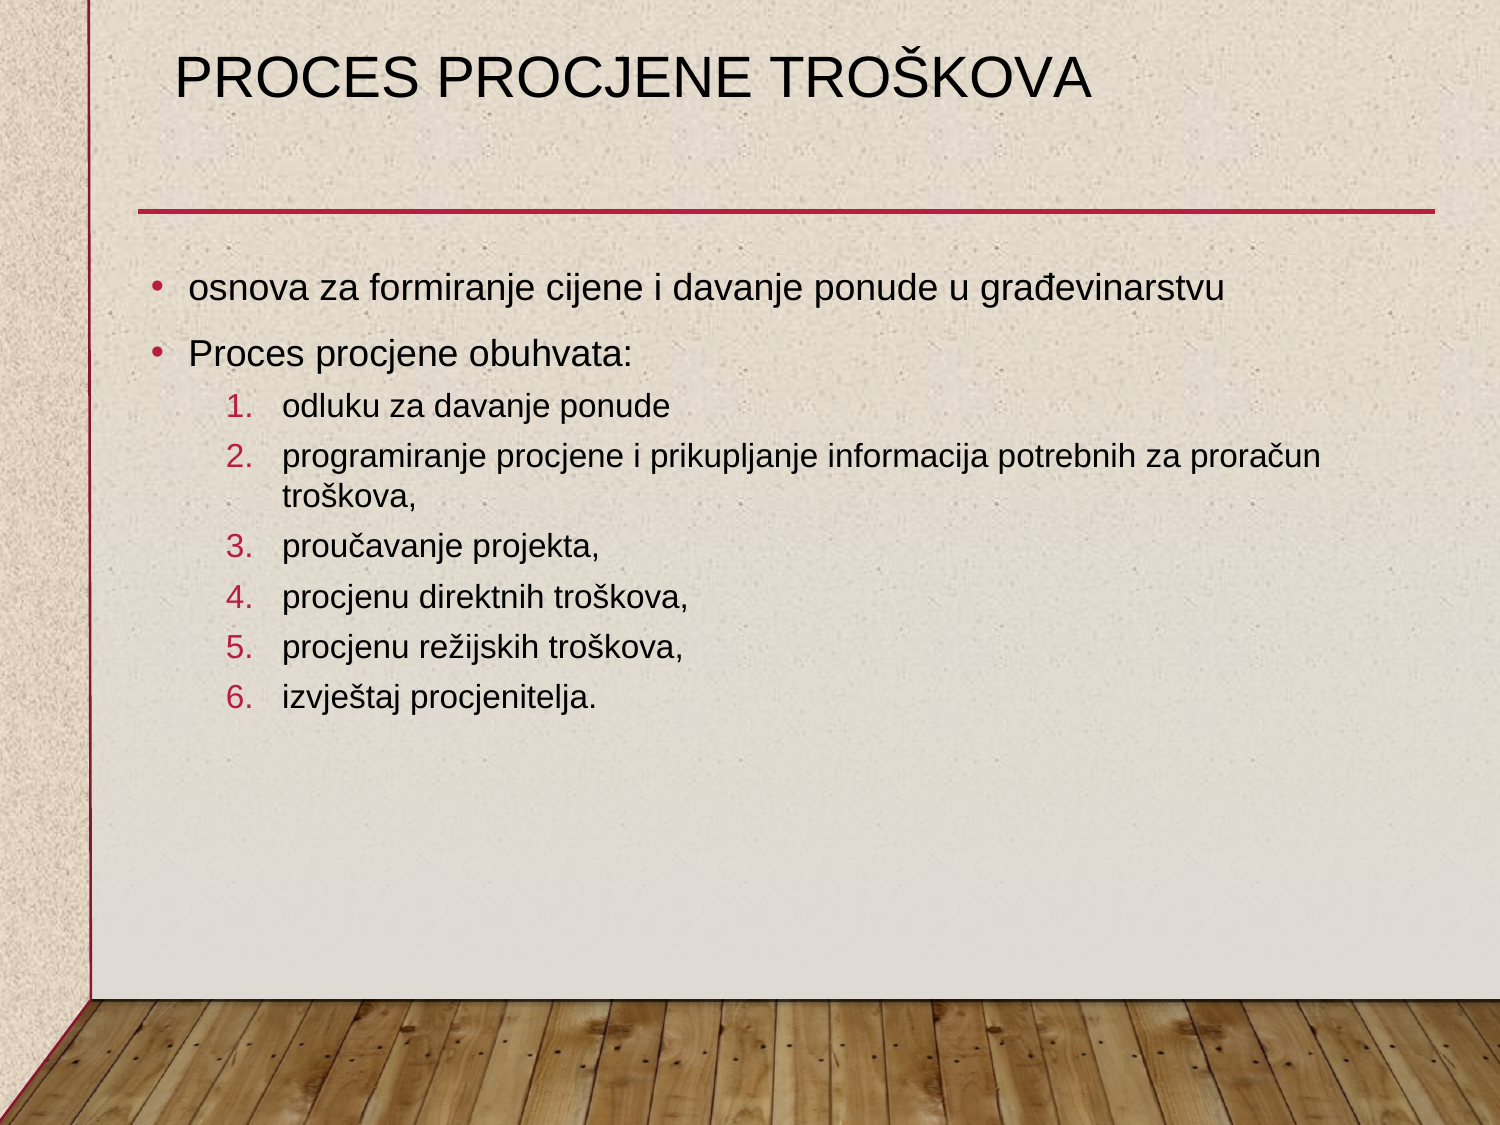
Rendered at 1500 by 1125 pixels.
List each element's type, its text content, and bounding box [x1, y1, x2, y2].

picture [91, 0, 1500, 395]
title PROCES procjenE troškovA [159, 32, 1412, 205]
picture [0, 999, 1500, 1125]
list osnova za formiranje cijene i davanje ponude u građevinarstvu Proces procjene obuhvata: odluku za davanje ponude programiranje procjene i prikupljanje informacija potrebnih za proračun troškova, proučavanje projekta, procjenu direktnih troškova, procjenu režijskih troškova, izvještaj procjenitelja. [135, 255, 1436, 976]
